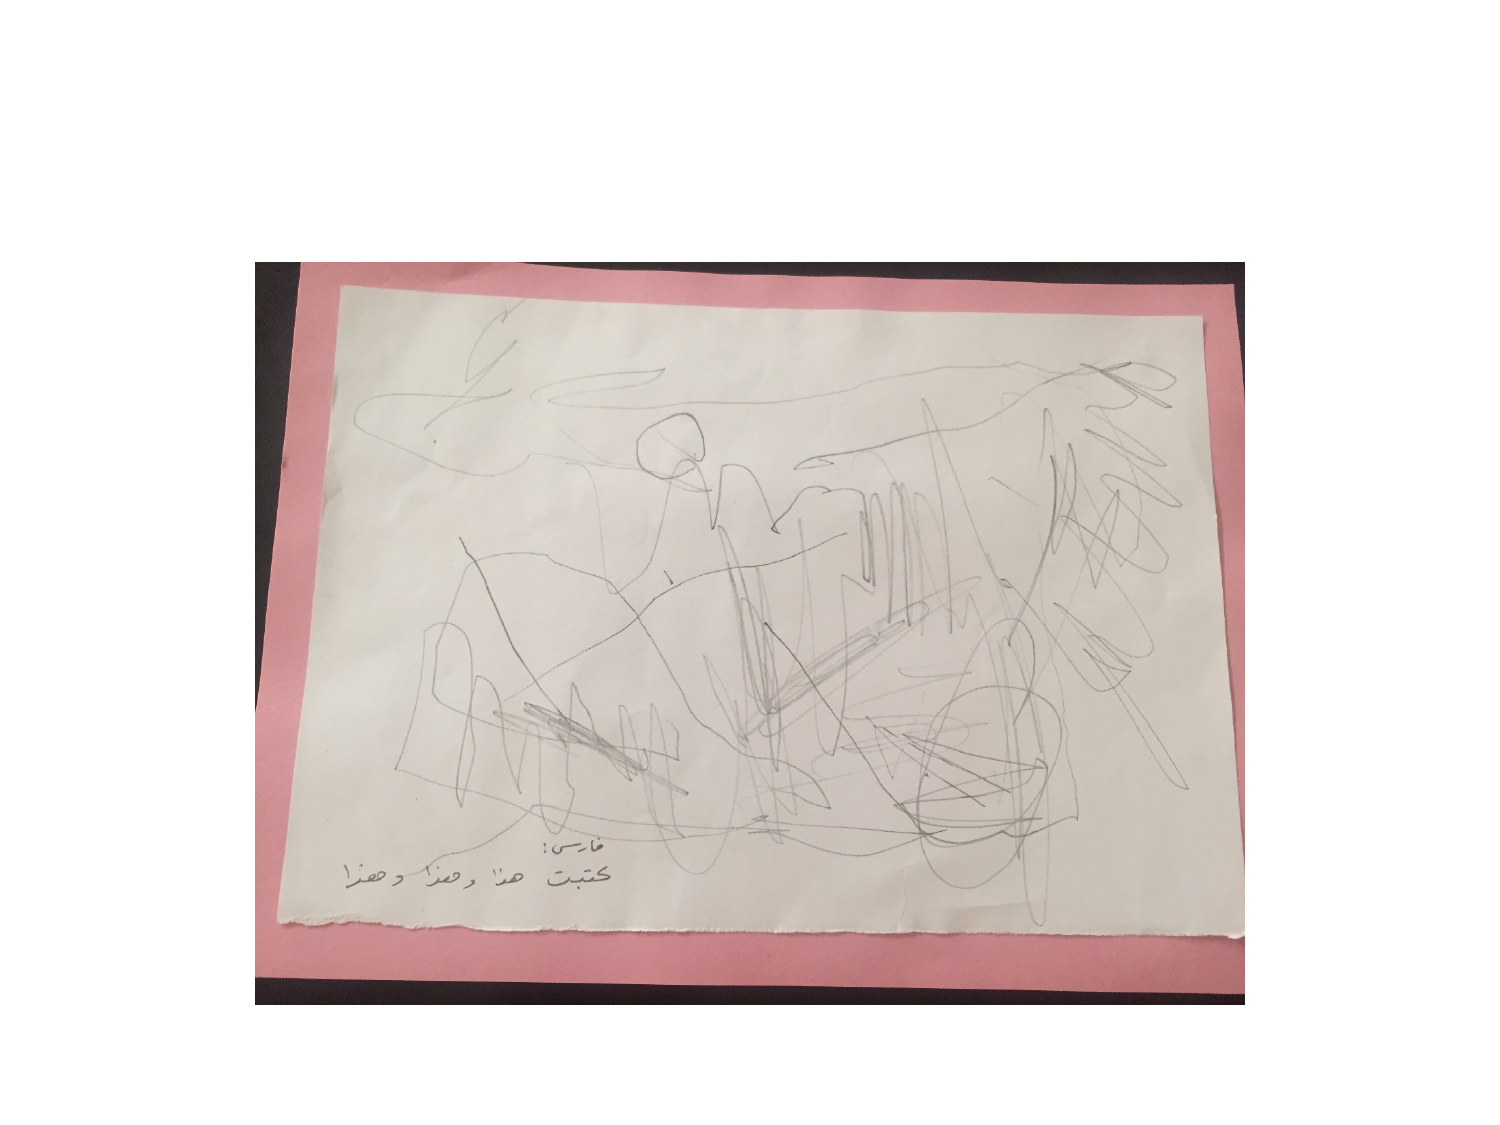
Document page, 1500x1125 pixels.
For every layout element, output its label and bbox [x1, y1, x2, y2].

list [254, 262, 1246, 1006]
